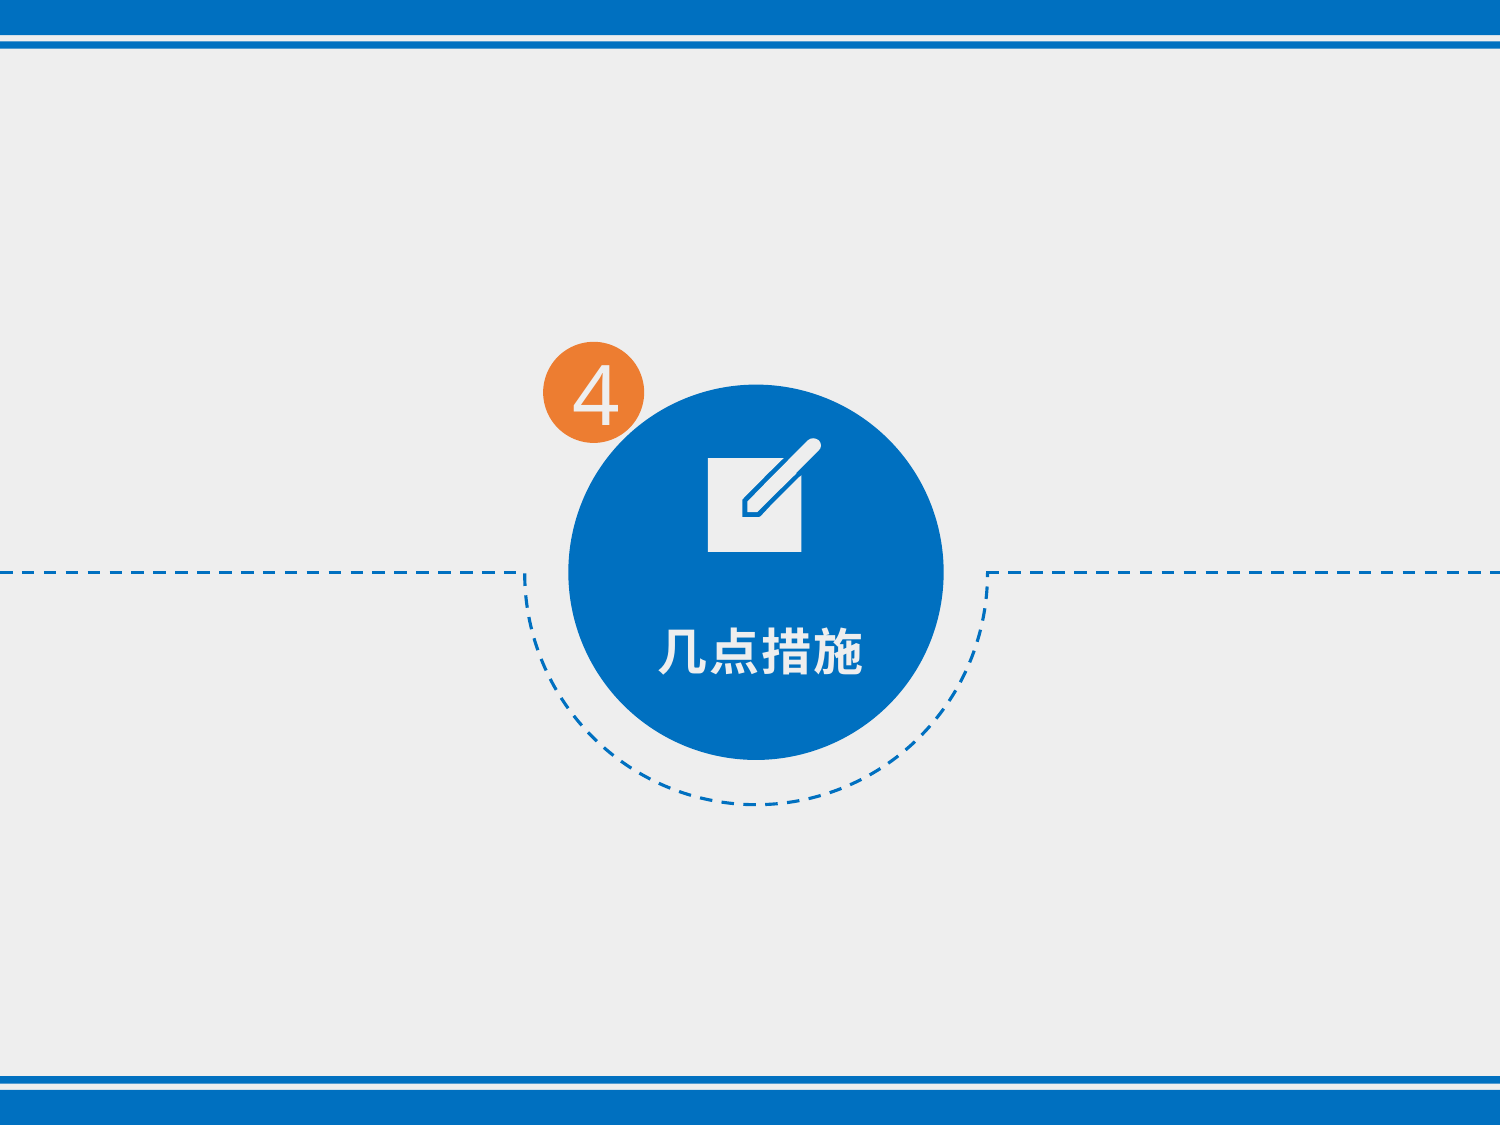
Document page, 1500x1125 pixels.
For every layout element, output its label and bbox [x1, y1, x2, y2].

text_box [569, 385, 943, 759]
text_box [543, 341, 994, 787]
text_box [524, 573, 543, 665]
text_box [666, 787, 847, 806]
